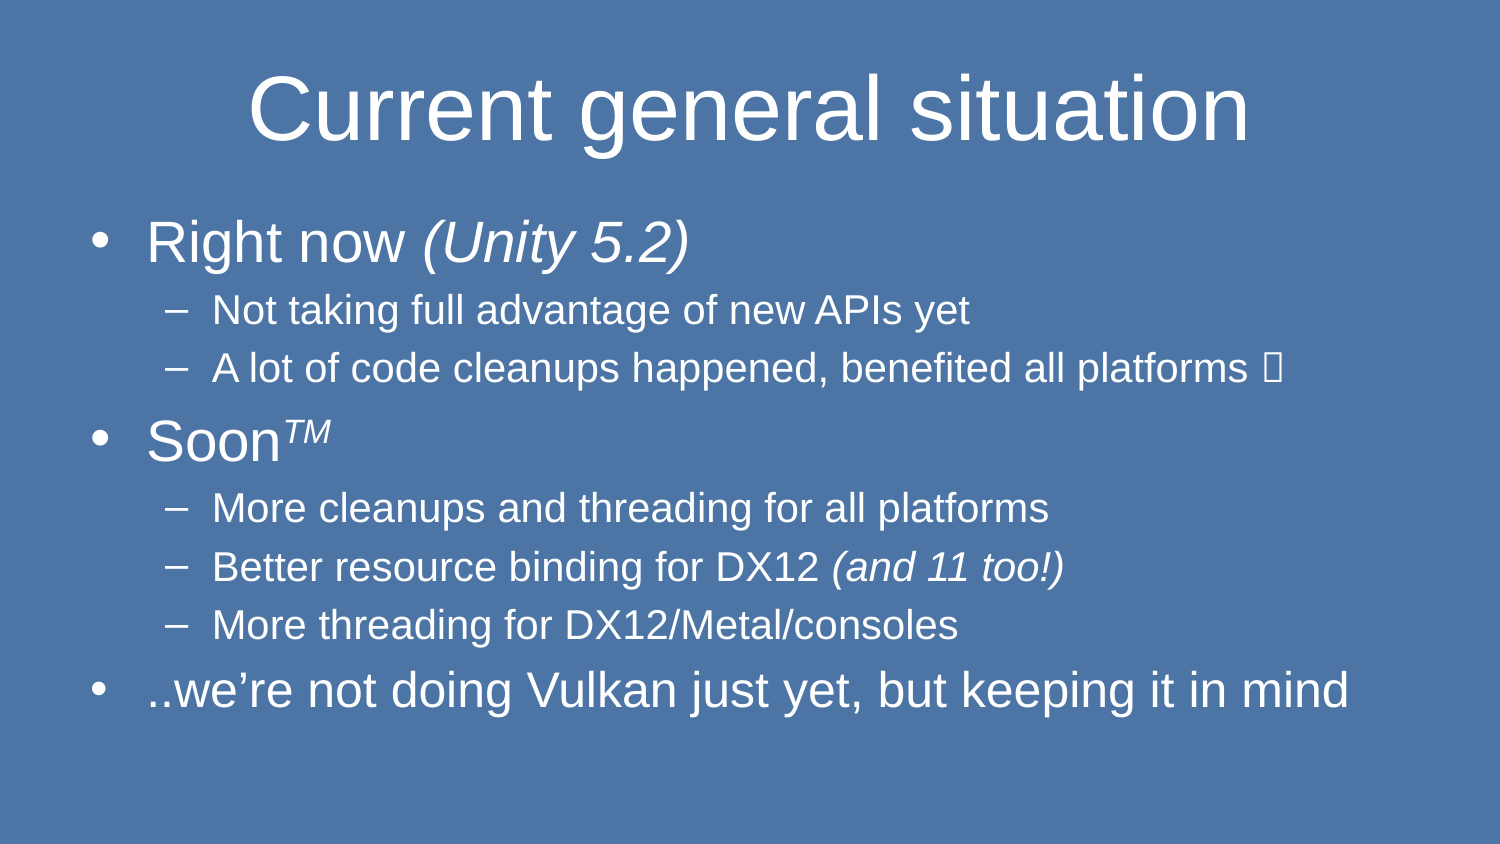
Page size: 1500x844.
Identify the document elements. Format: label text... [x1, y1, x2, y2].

title Current general situation [74, 33, 1426, 175]
list Right now (Unity 5.2) Not taking full advantage of new APIs yet A lot of code cleanups happened, benefited all platforms  SoonTM More cleanups and threading for all platforms Better resource binding for DX12 (and 11 too!) More threading for DX12/Metal/consoles ..we’re not doing Vulkan just yet, but keeping it in mind [74, 196, 1426, 754]
